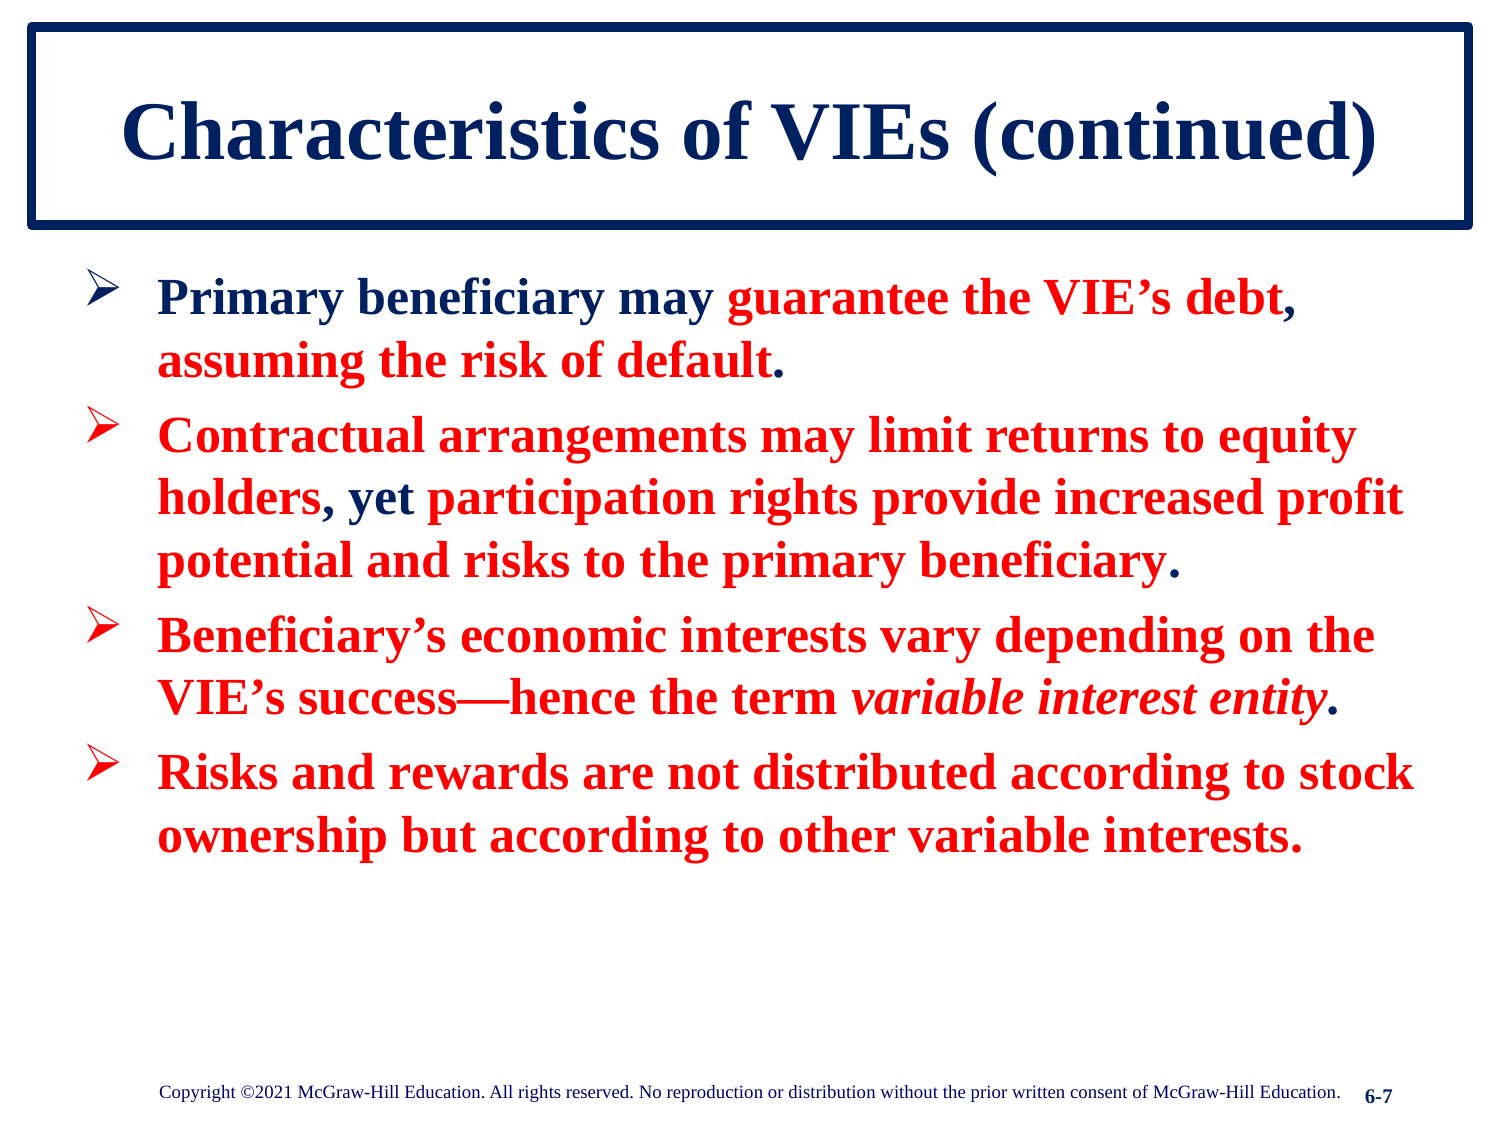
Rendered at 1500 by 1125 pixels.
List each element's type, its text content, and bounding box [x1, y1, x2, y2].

text_box Copyright ©2021 McGraw-Hill Education. All rights reserved. No reproduction or distribution without the prior written consent of McGraw-Hill Education. [76, 1072, 1424, 1110]
slide_number 6-7 [1350, 1074, 1438, 1125]
title Characteristics of VIEs (continued) [27, 22, 1473, 230]
list Primary beneficiary may guarantee the VIE’s debt, assuming the risk of default. Contractual arrangements may limit returns to equity holders, yet participation rights provide increased profit potential and risks to the primary beneficiary. Beneficiary’s economic interests vary depending on the VIE’s success—hence the term variable interest entity. Risks and rewards are not distributed according to stock ownership but according to other variable interests. [67, 254, 1433, 1065]
